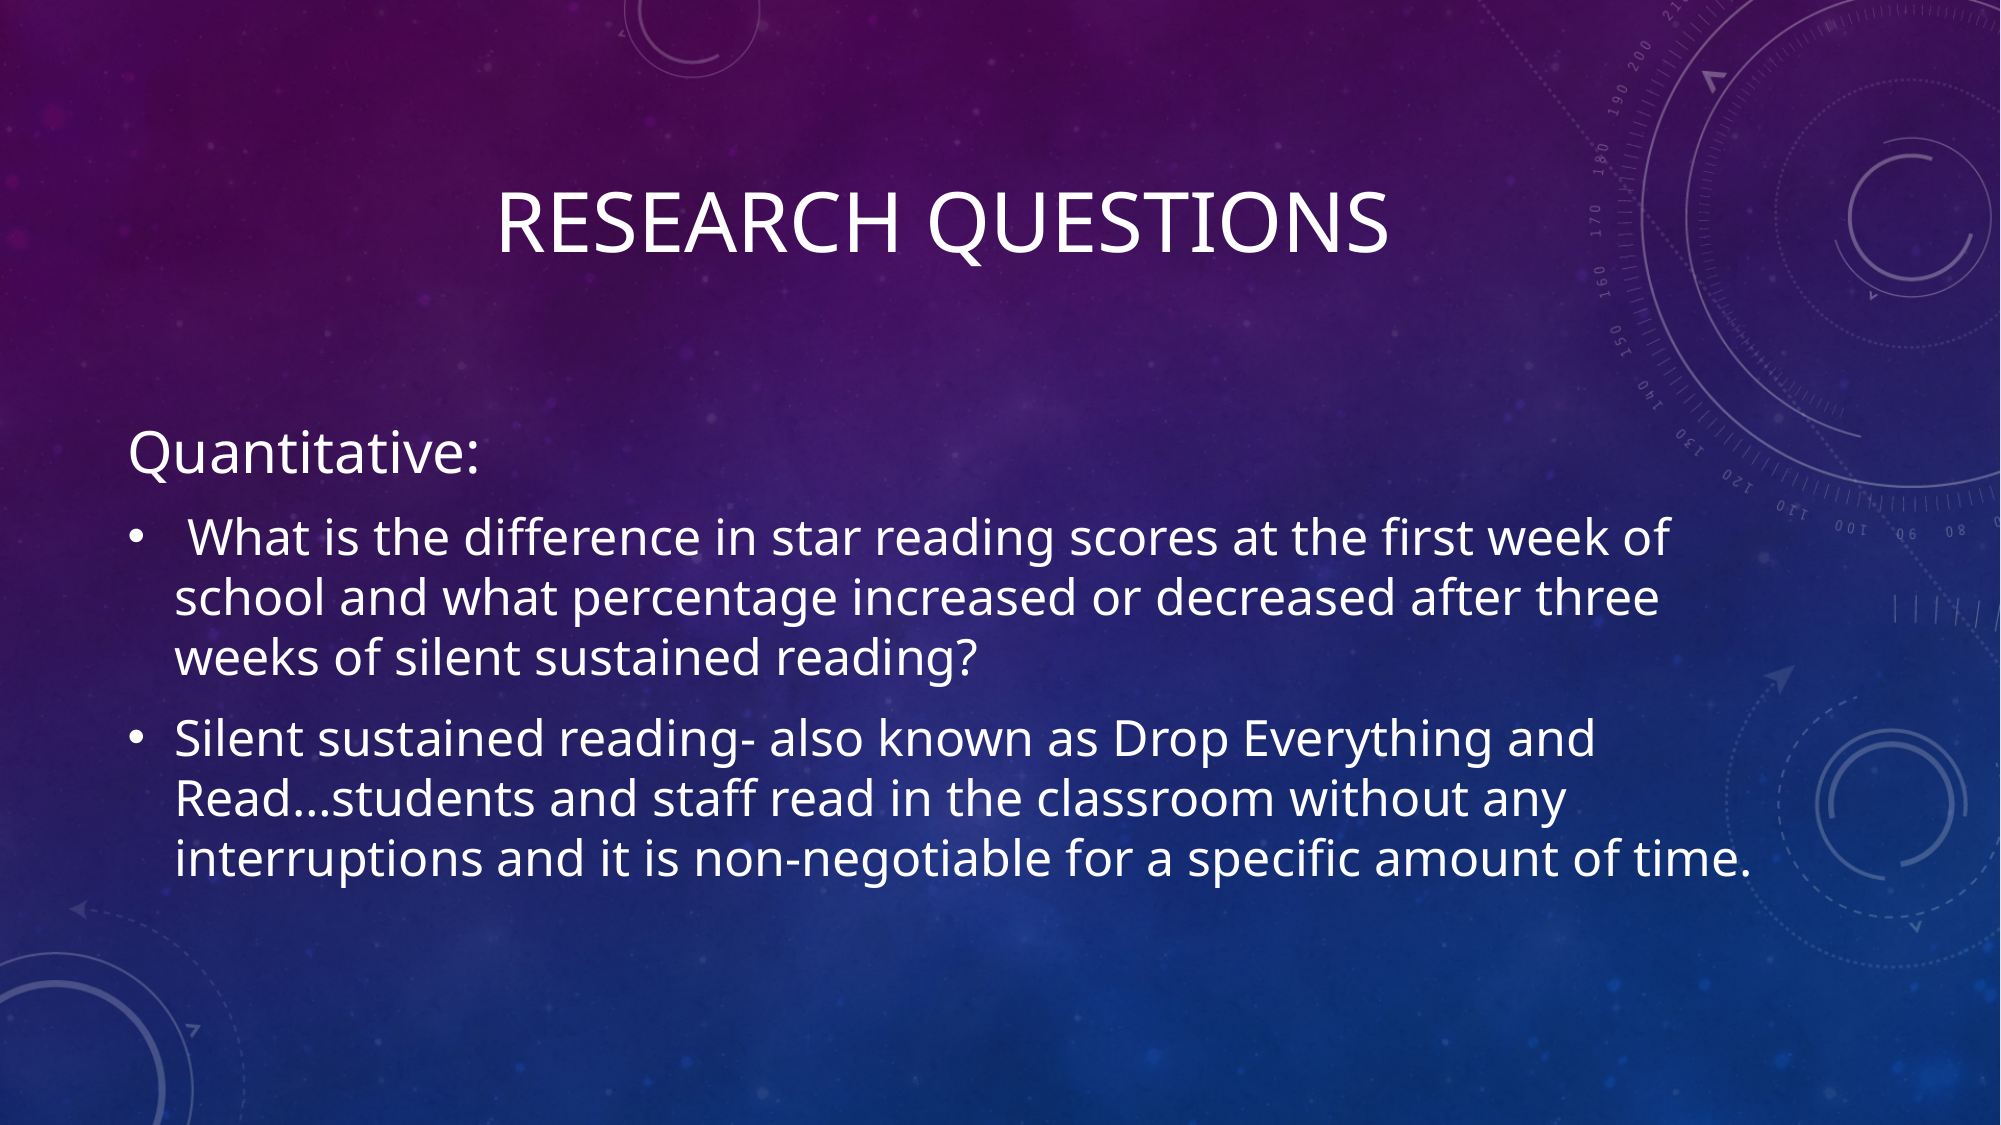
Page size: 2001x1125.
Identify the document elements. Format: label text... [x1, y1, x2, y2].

list Quantitative: What is the difference in star reading scores at the first week of school and what percentage increased or decreased after three weeks of silent sustained reading? Silent sustained reading- also known as Drop Everything and Read…students and staff read in the classroom without any interruptions and it is non-negotiable for a specific amount of time. [112, 351, 1775, 950]
picture [0, 0, 2001, 1125]
title Research questions [112, 99, 1775, 339]
